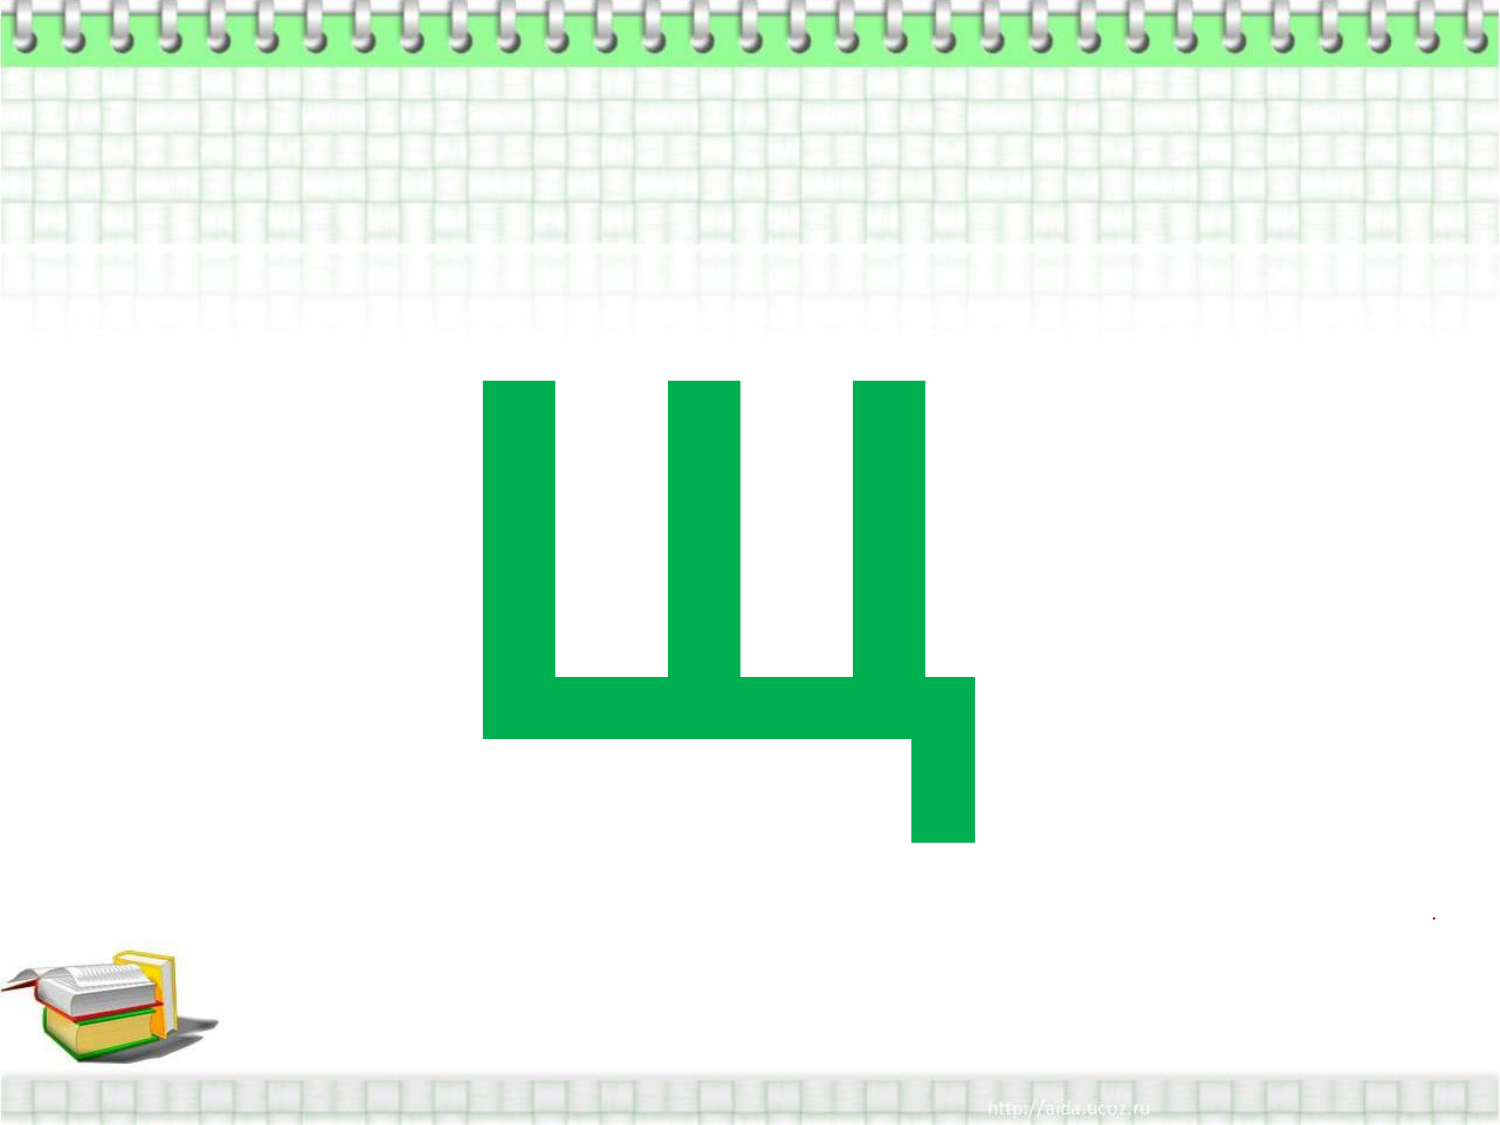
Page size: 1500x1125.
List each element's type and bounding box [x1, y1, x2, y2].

list [0, 0, 1500, 1125]
